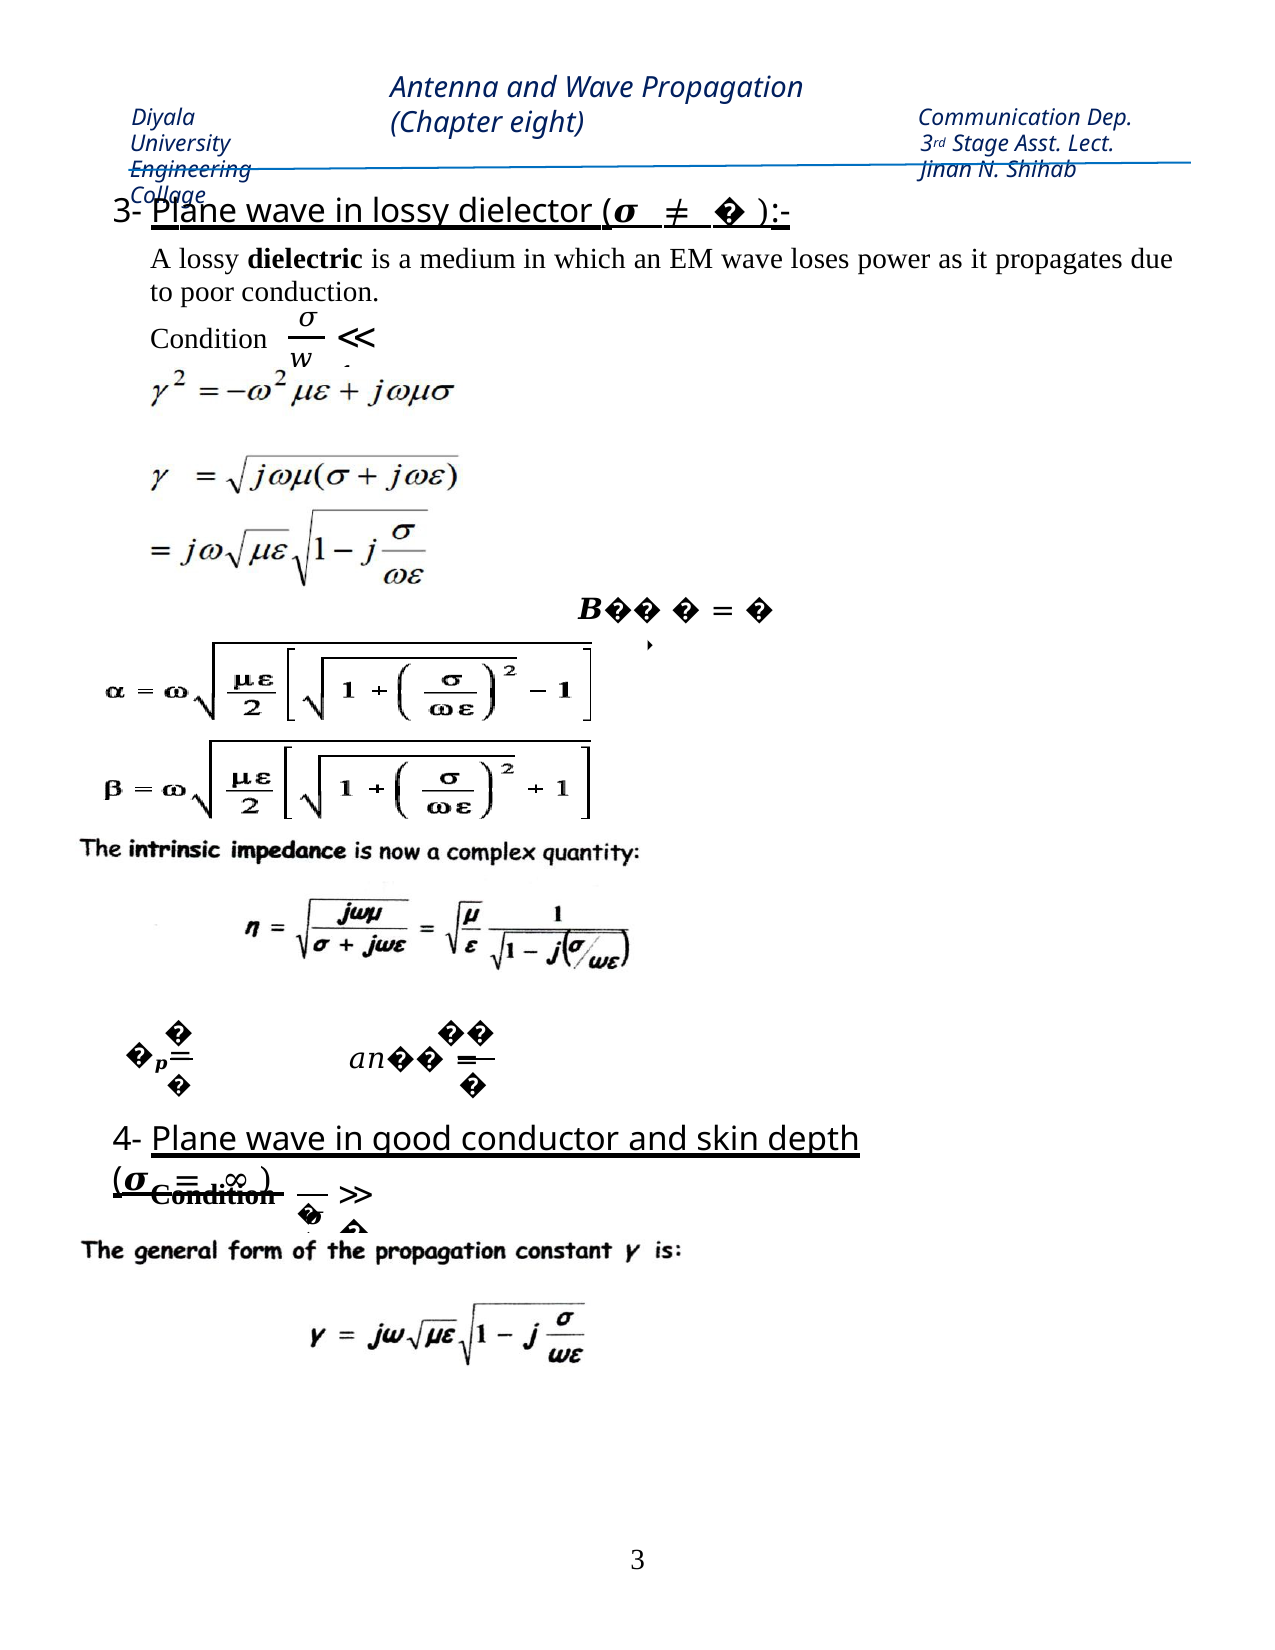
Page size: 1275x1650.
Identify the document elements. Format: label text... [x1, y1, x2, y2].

text_box Condition [147, 319, 269, 356]
text_box ≫ � [335, 1171, 406, 1215]
text_box Condition [147, 1175, 278, 1213]
text_box Antenna and Wave Propagation (Chapter eight) [388, 68, 887, 108]
text_box [150, 367, 500, 590]
text_box �� 𝑎𝑛�� = � [311, 1015, 498, 1097]
text_box Communication Dep. 3rd Stage Asst. Lect. Jinan N. Shihab [916, 104, 1166, 160]
text_box Diyala University Engineering Collage [127, 104, 294, 160]
text_box �� [294, 1197, 331, 1229]
text_box [74, 1233, 739, 1378]
text_box � �𝒑= � [98, 1015, 196, 1096]
text_box ≪ 1 [333, 310, 403, 359]
text_box 𝑤� [286, 339, 327, 367]
text_box 4- Plane wave in good conductor and skin depth (𝝈 = ∞ ) 𝝈 [110, 1117, 900, 1193]
slide_number 1 [626, 1540, 650, 1578]
text_box [75, 629, 648, 826]
text_box [75, 826, 707, 995]
text_box 𝑩�� � = � + 𝒋� [573, 590, 778, 629]
text_box 3- Plane wave in lossy dielector (𝝈 ≠ � ):- A lossy dielectric is a medium in which an EM wave loses power as it propagates due to poor conduction. 𝜎 [110, 189, 1202, 335]
